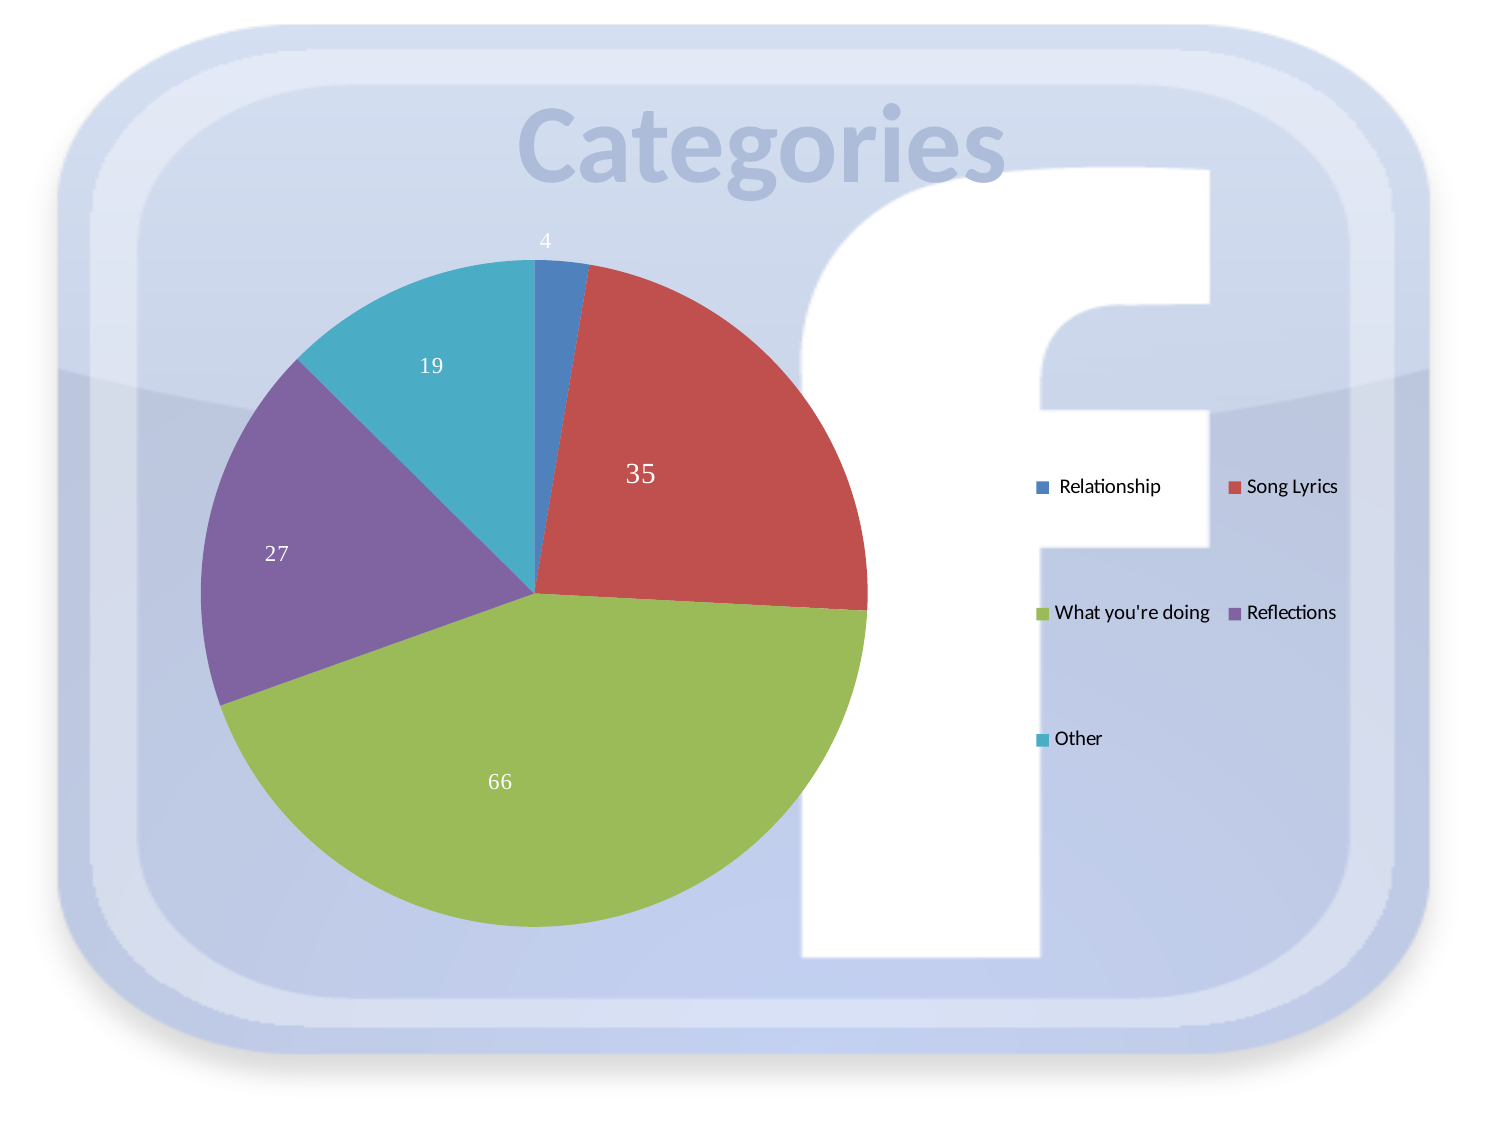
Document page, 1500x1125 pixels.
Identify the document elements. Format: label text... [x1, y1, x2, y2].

chart [112, 199, 1351, 1076]
text_box Categories [501, 62, 1023, 198]
